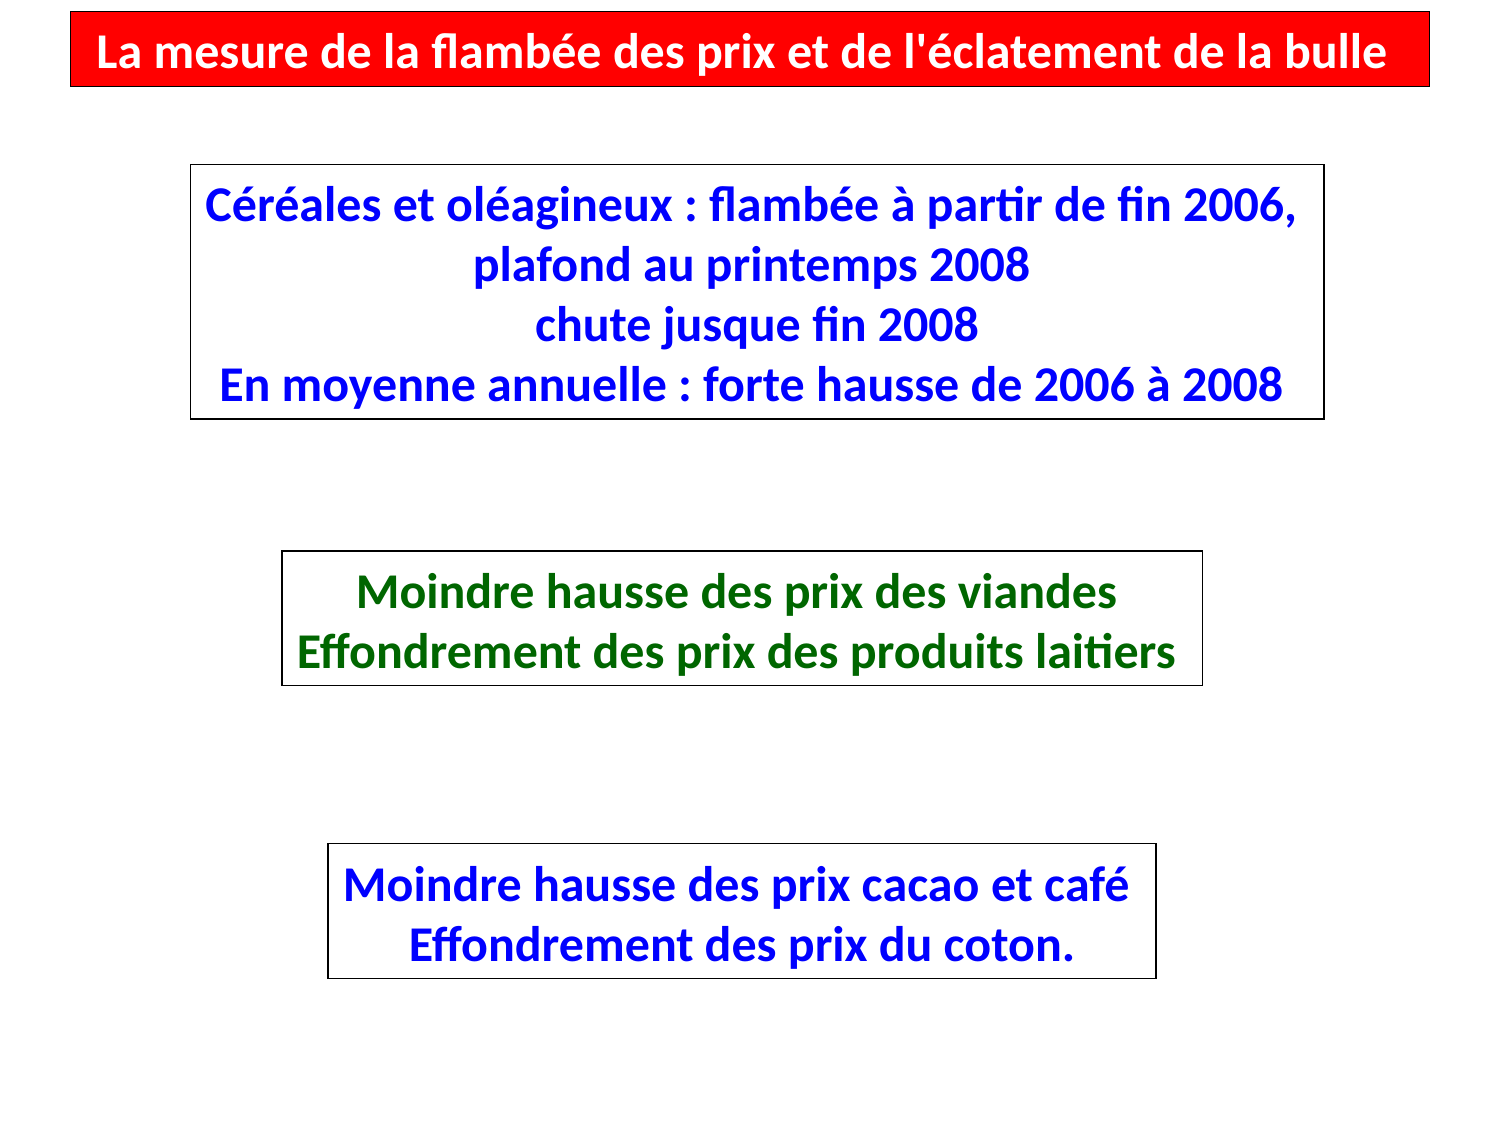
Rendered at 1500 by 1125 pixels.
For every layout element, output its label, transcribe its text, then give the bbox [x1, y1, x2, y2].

text_box Moindre hausse des prix cacao et café Effondrement des prix du coton. [328, 843, 1157, 979]
text_box Moindre hausse des prix des viandes Effondrement des prix des produits laitiers [281, 550, 1203, 686]
text_box La mesure de la flambée des prix et de l'éclatement de la bulle [70, 11, 1430, 87]
text_box Céréales et oléagineux : flambée à partir de fin 2006, plafond au printemps 2008 chute jusque fin 2008 En moyenne annuelle : forte hausse de 2006 à 2008 [190, 164, 1324, 419]
